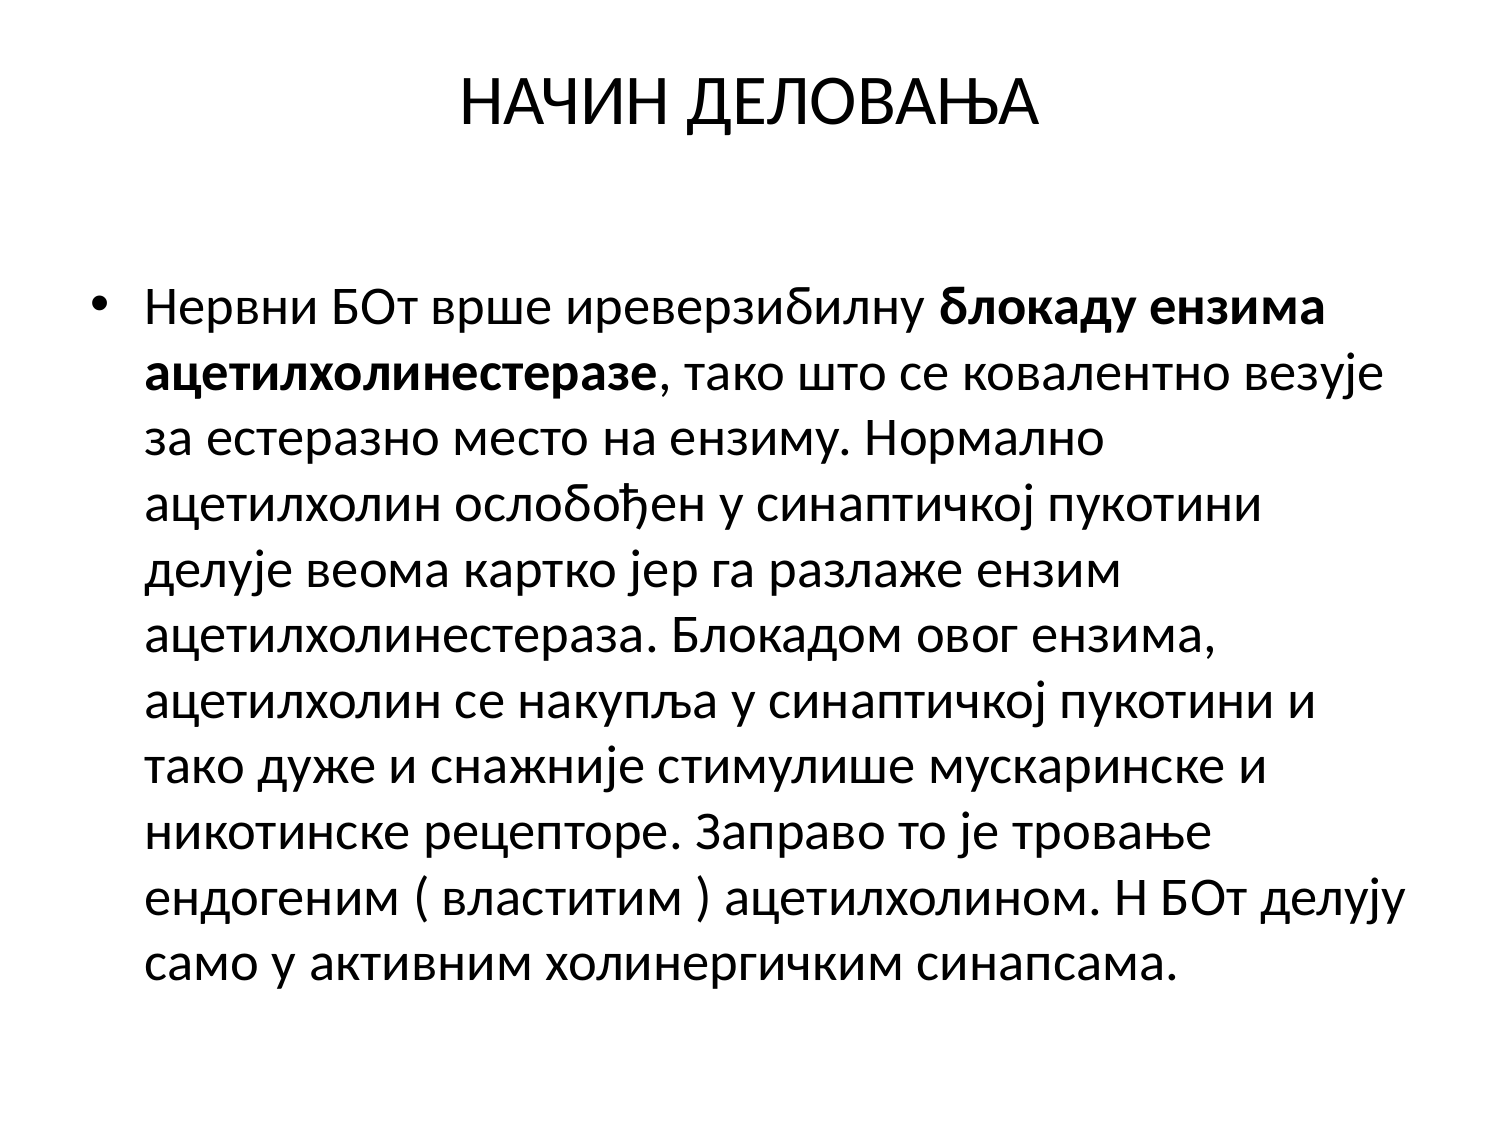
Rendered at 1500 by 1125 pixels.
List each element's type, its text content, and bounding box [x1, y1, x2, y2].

title НАЧИН ДЕЛОВАЊА [75, 45, 1425, 233]
list Нервни БОт врше иреверзибилну блокаду ензима ацетилхолинестеразе, тако што се ковалентно везује за естеразно место на ензиму. Нормално ацетилхолин ослобођен у синаптичкој пукотини делује веома картко јер га разлаже ензим ацетилхолинестераза. Блокадом овог ензима, ацетилхолин се накупља у синаптичкој пукотини и тако дуже и снажније стимулише мускаринске и никотинске рецепторе. Заправо то је тровање ендогеним ( властитим ) ацетилхолином. Н БОт делују само у активним холинергичким синапсама. [75, 262, 1425, 1005]
